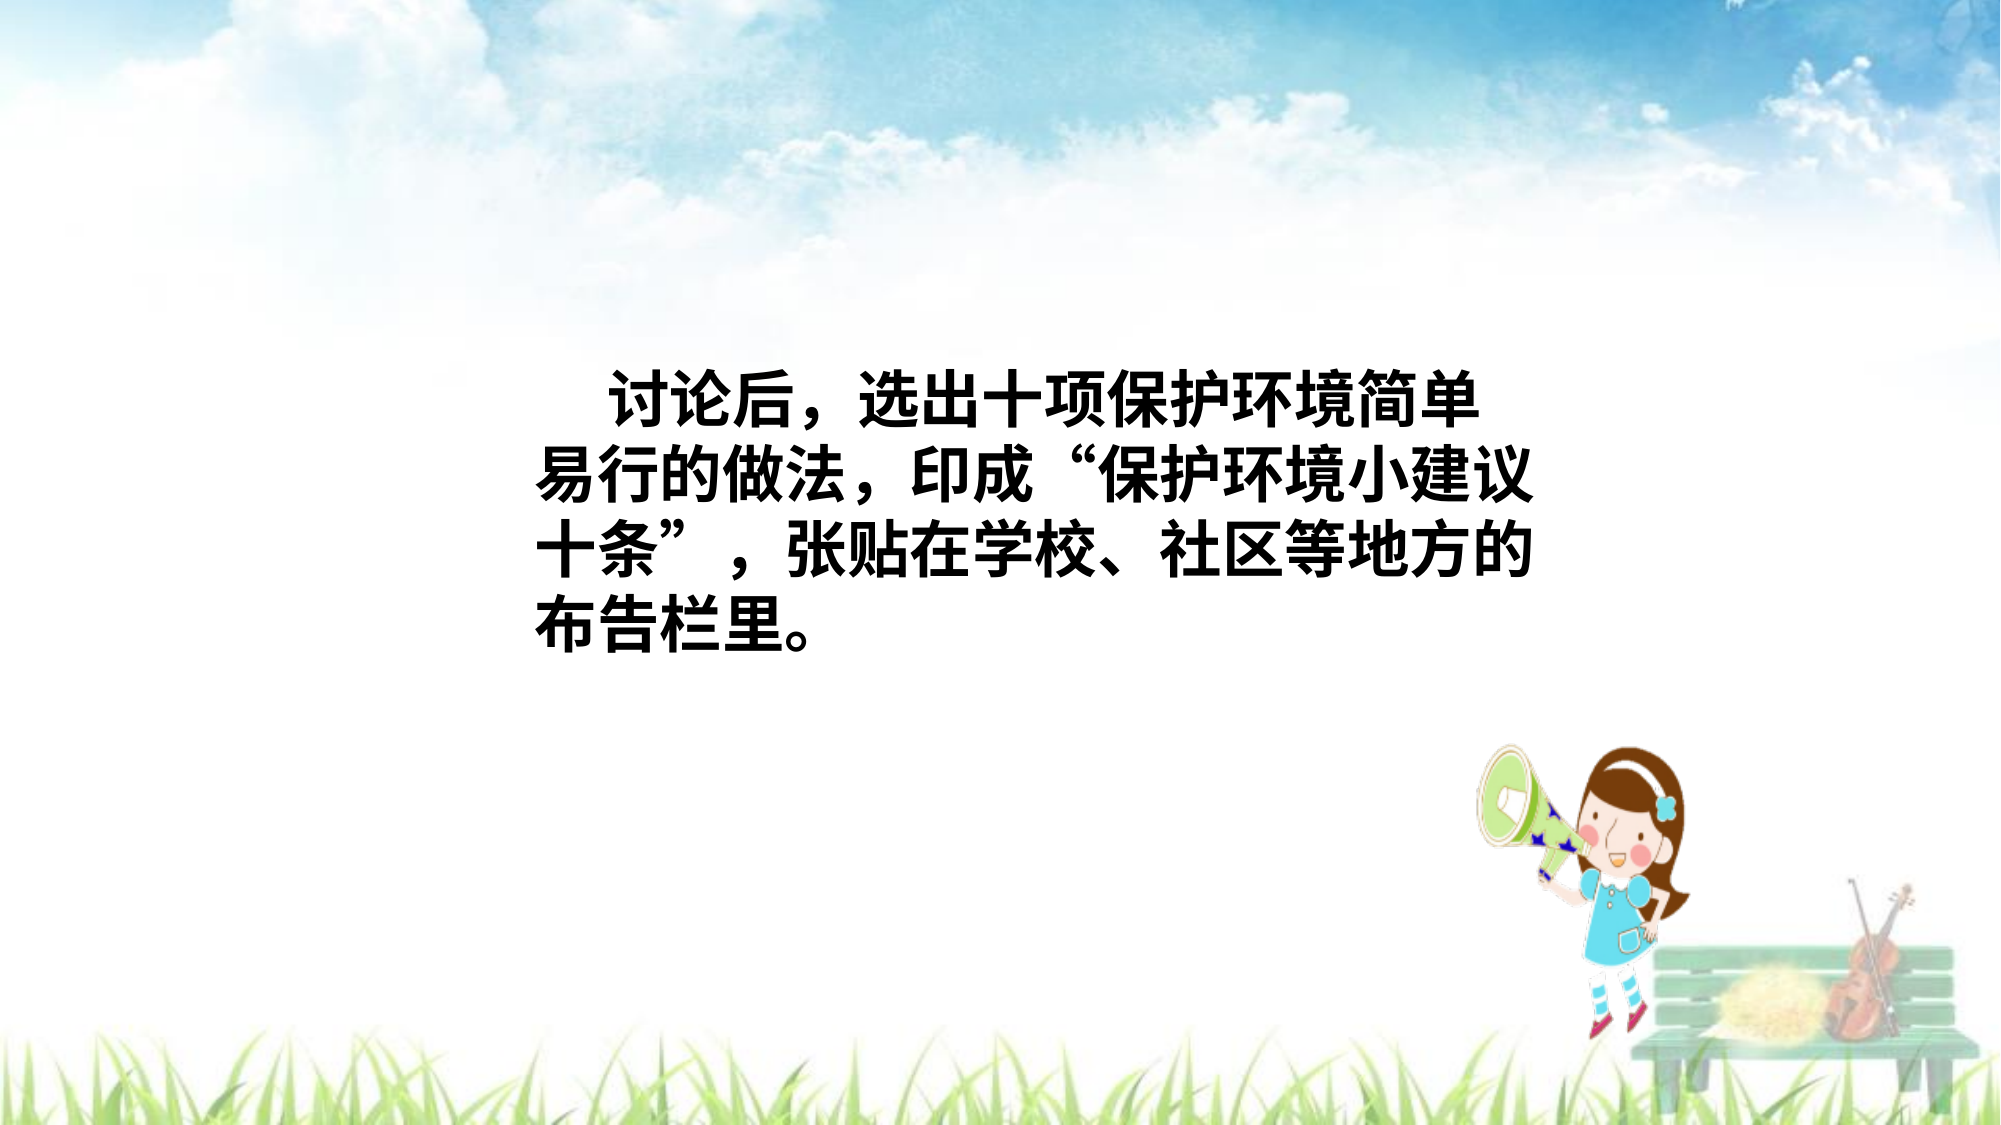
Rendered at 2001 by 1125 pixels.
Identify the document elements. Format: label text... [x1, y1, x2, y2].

picture [0, 0, 2001, 1125]
text_box 讨论后，选出十项保护环境简单易行的做法，印成“保护环境小建议十条”，张贴在学校、社区等地方的布告栏里。 [520, 353, 1551, 668]
